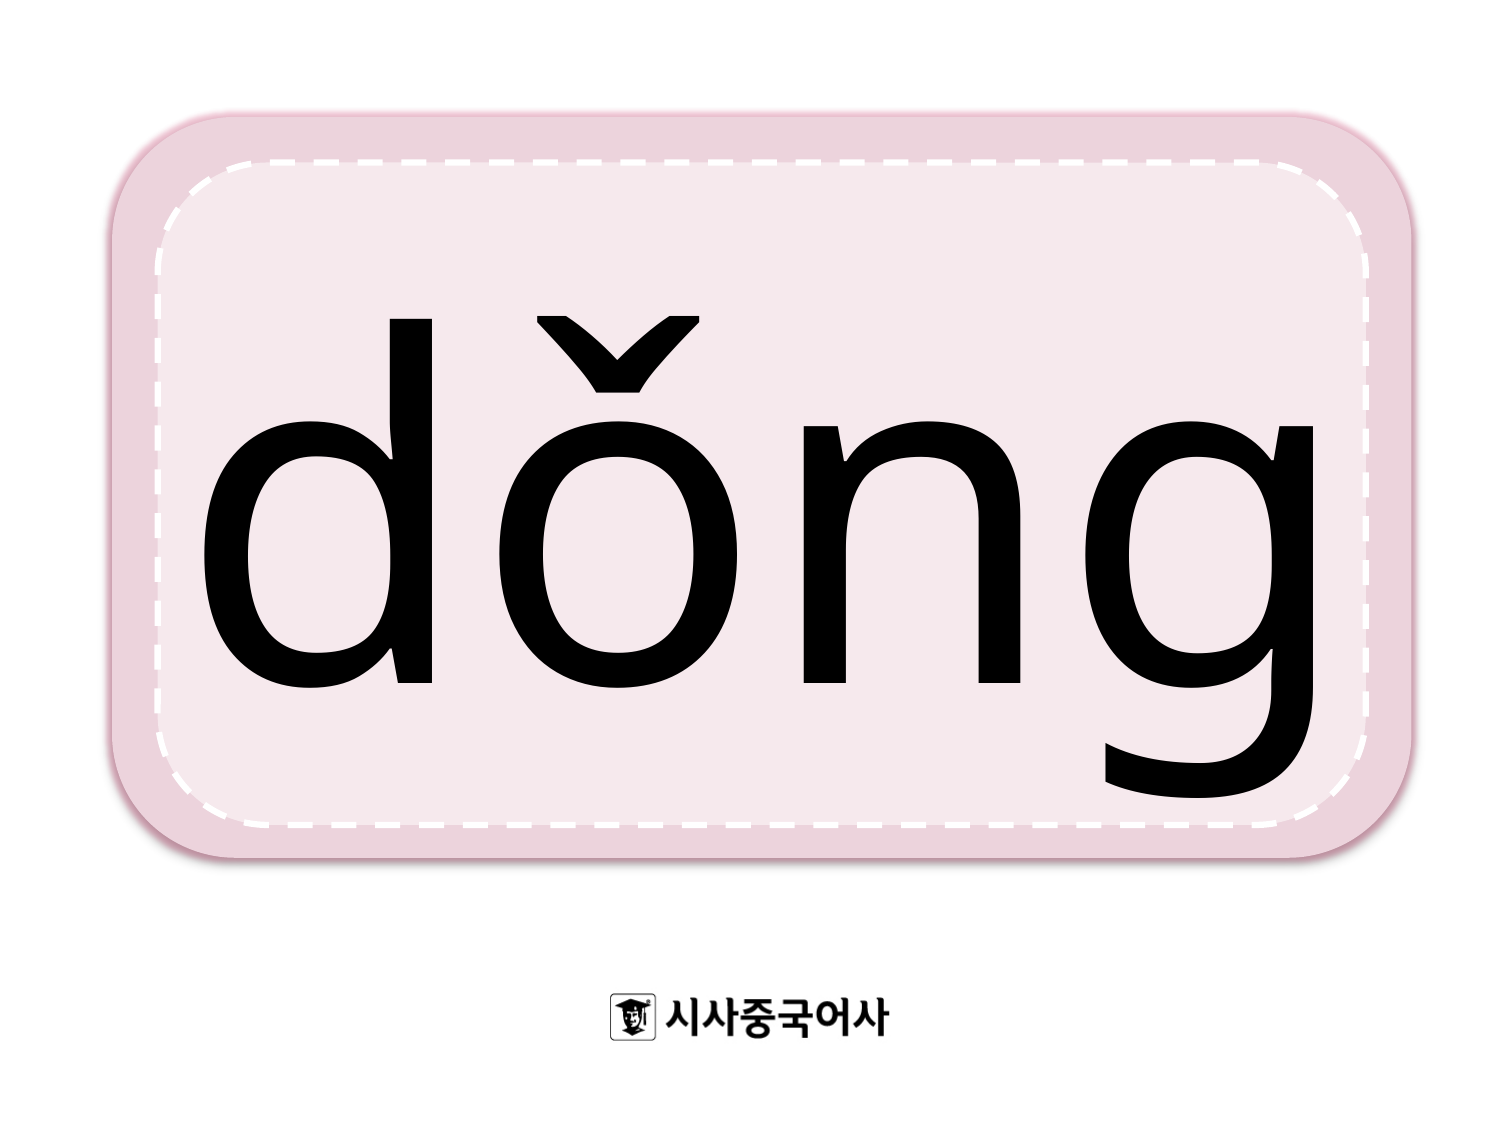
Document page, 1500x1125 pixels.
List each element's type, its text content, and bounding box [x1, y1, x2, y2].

text_box dǒng [162, 160, 1371, 824]
picture [602, 987, 898, 1047]
